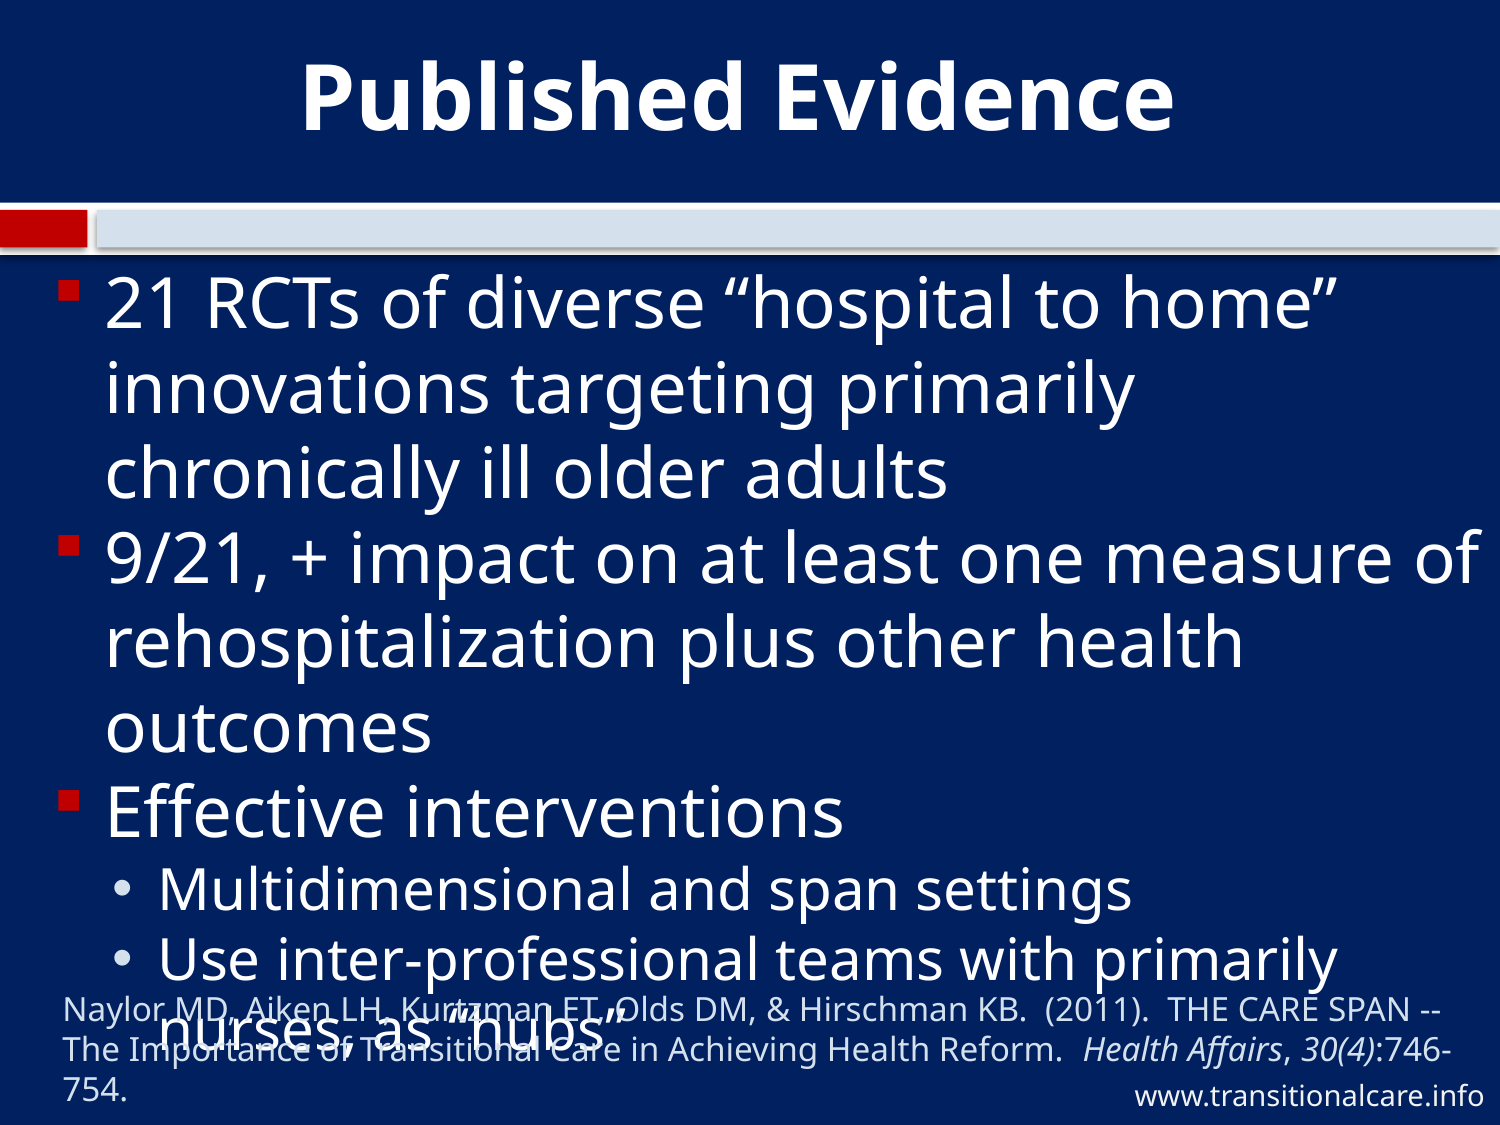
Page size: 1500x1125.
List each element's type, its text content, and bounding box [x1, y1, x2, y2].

footer www.transitionalcare.info [610, 1065, 1500, 1125]
list 21 RCTs of diverse “hospital to home” innovations targeting primarily chronically ill older adults 9/21, + impact on at least one measure of rehospitalization plus other health outcomes Effective interventions Multidimensional and span settings Use inter-professional teams with primarily nurses, as “hubs” [37, 249, 1500, 1051]
title Published Evidence [0, 0, 1500, 188]
text_box Naylor MD, Aiken LH, Kurtzman ET, Olds DM, & Hirschman KB. (2011). THE CARE SPAN -- The Importance of Transitional Care in Achieving Health Reform. Health Affairs, 30(4):746-754. [24, 980, 1475, 1116]
